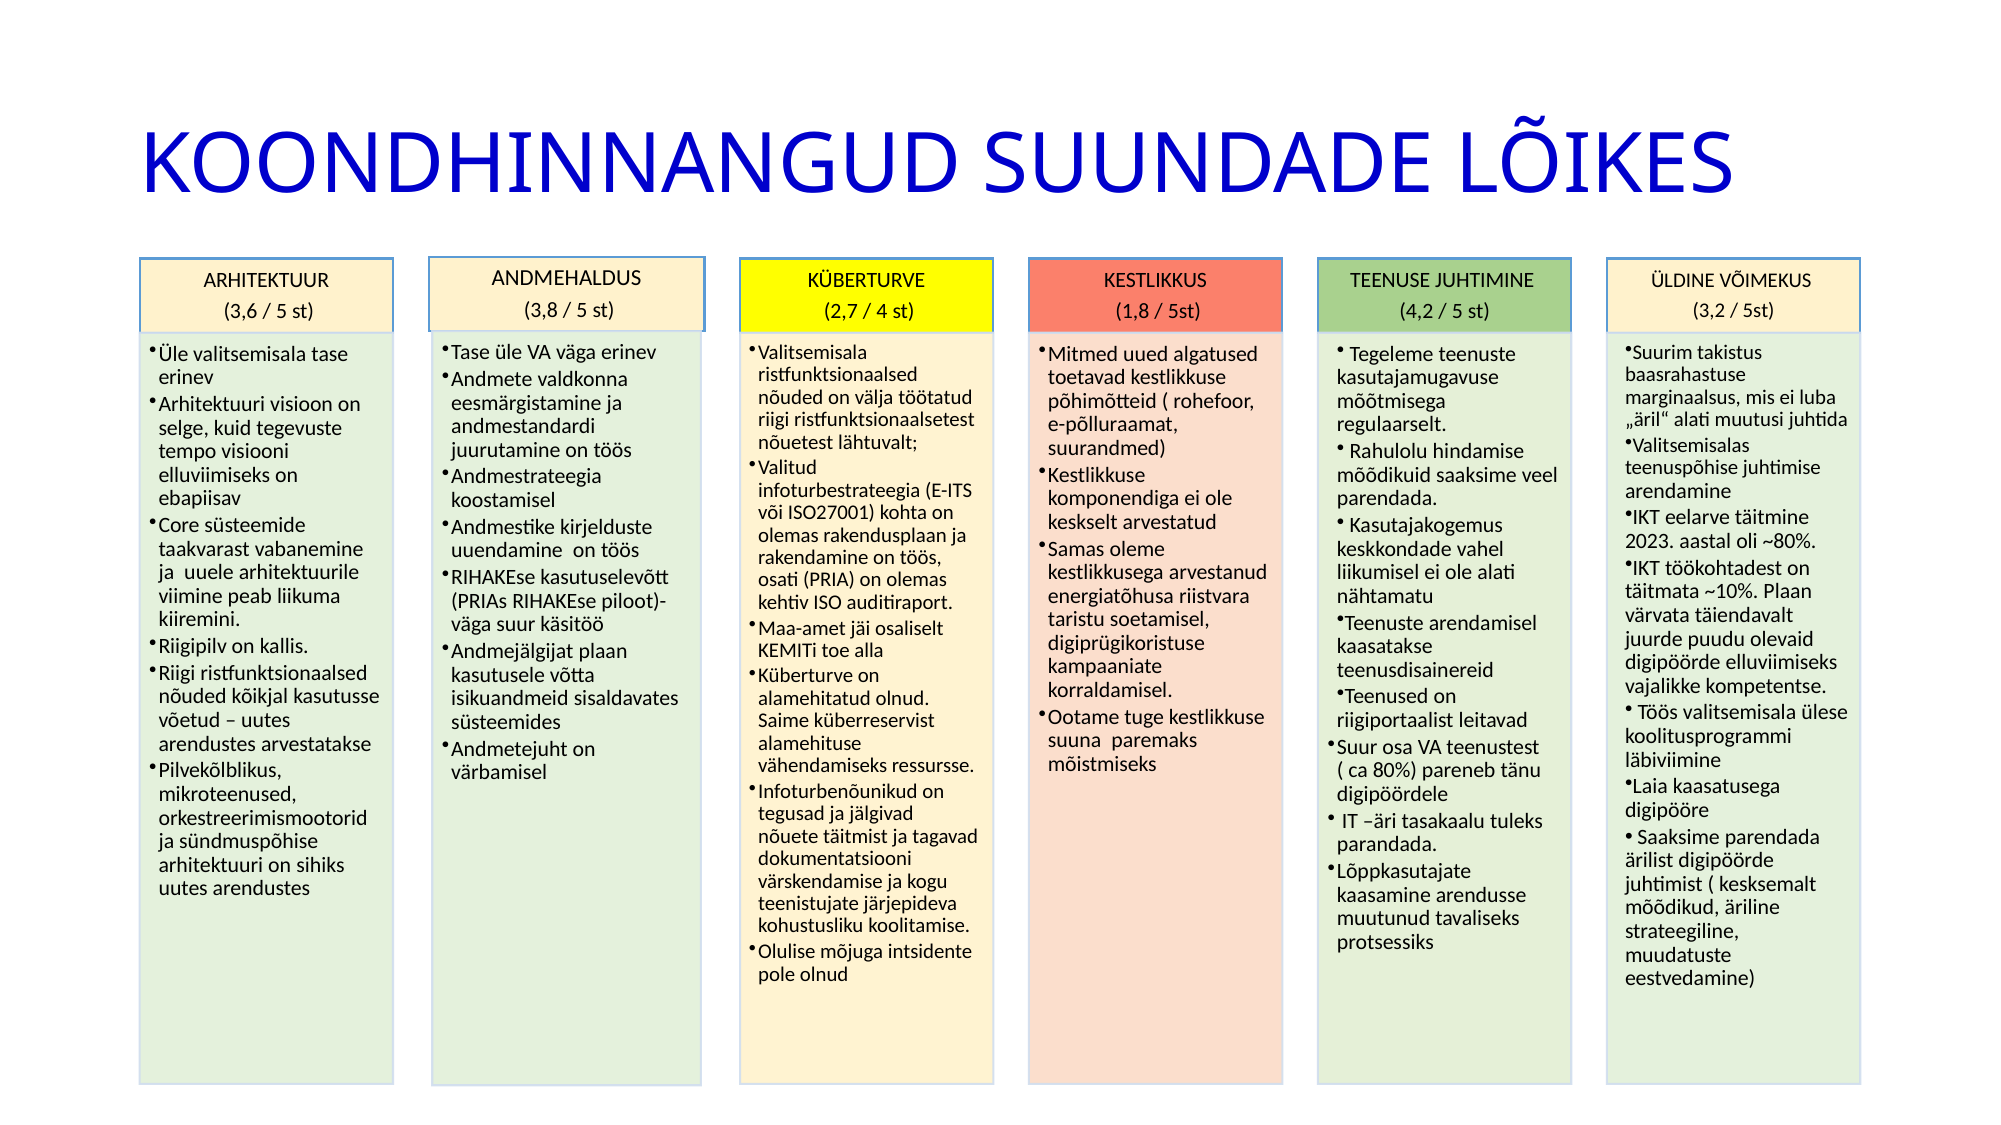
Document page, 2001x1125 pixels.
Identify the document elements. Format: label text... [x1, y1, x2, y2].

title KOONDHINNANGUD SUUNDADE LÕIKES [75, 56, 1800, 275]
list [137, 258, 1863, 1084]
